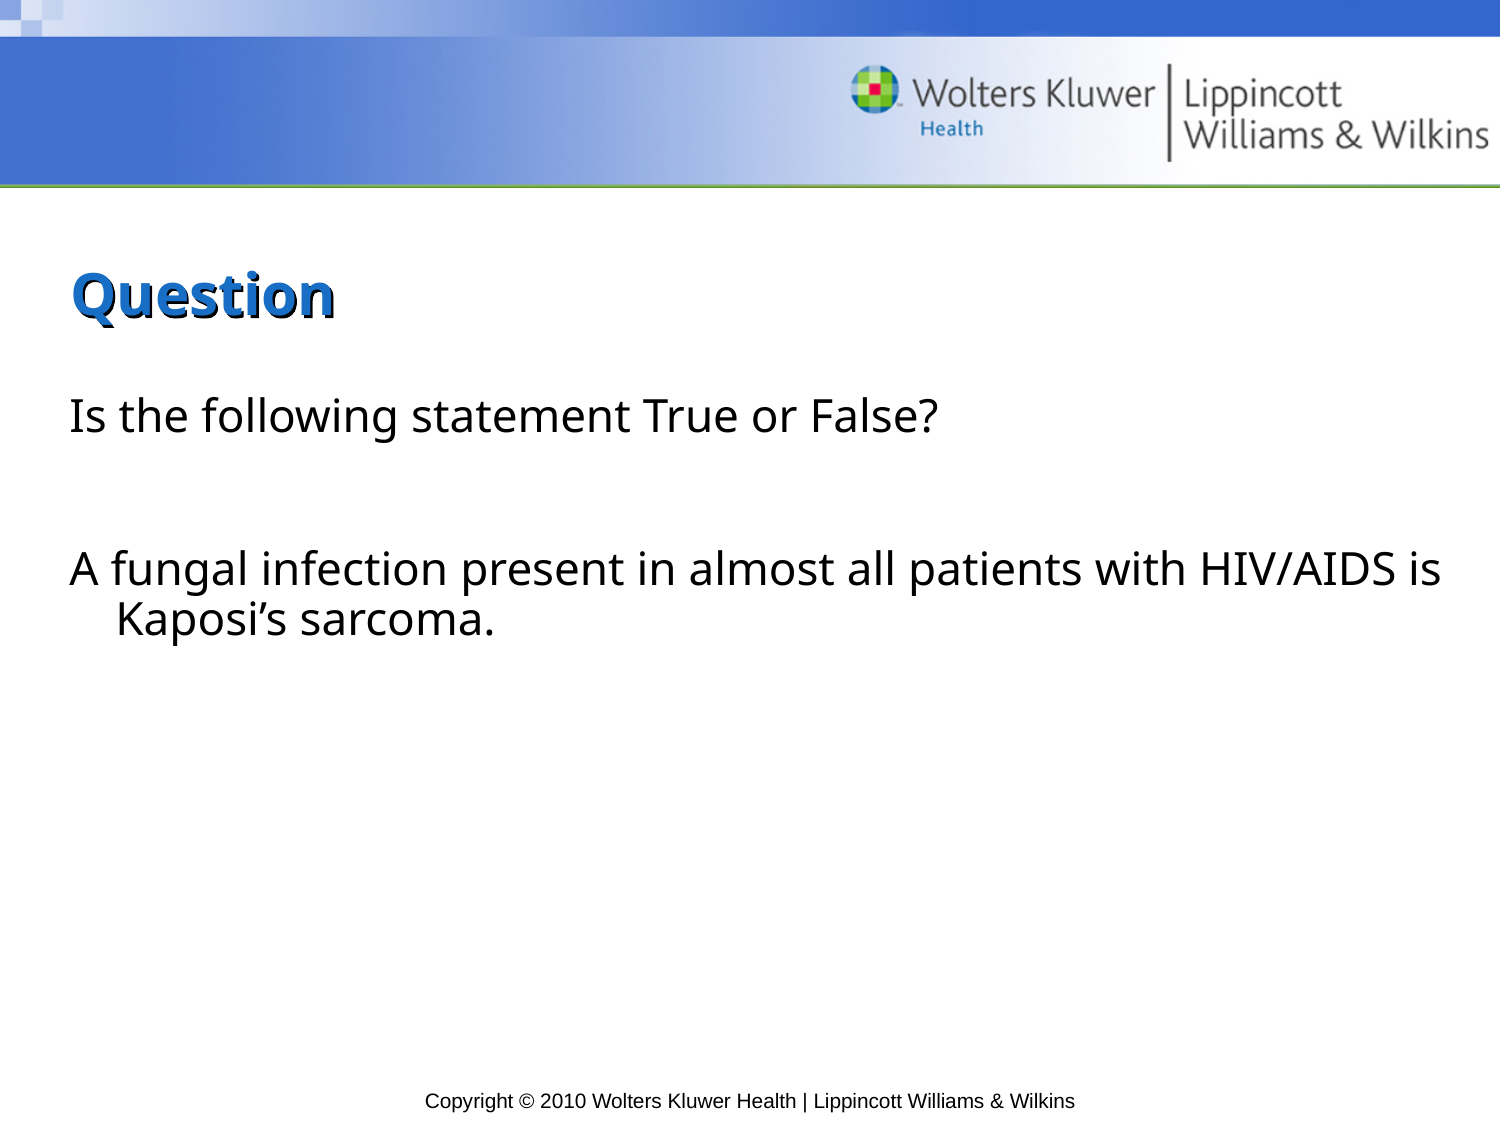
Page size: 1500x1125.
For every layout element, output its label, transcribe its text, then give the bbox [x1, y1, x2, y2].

title Question [70, 264, 1470, 329]
list Is the following statement True or False? A fungal infection present in almost all patients with HIV/AIDS is Kaposi’s sarcoma. [53, 384, 1468, 1088]
picture [0, 0, 1500, 188]
